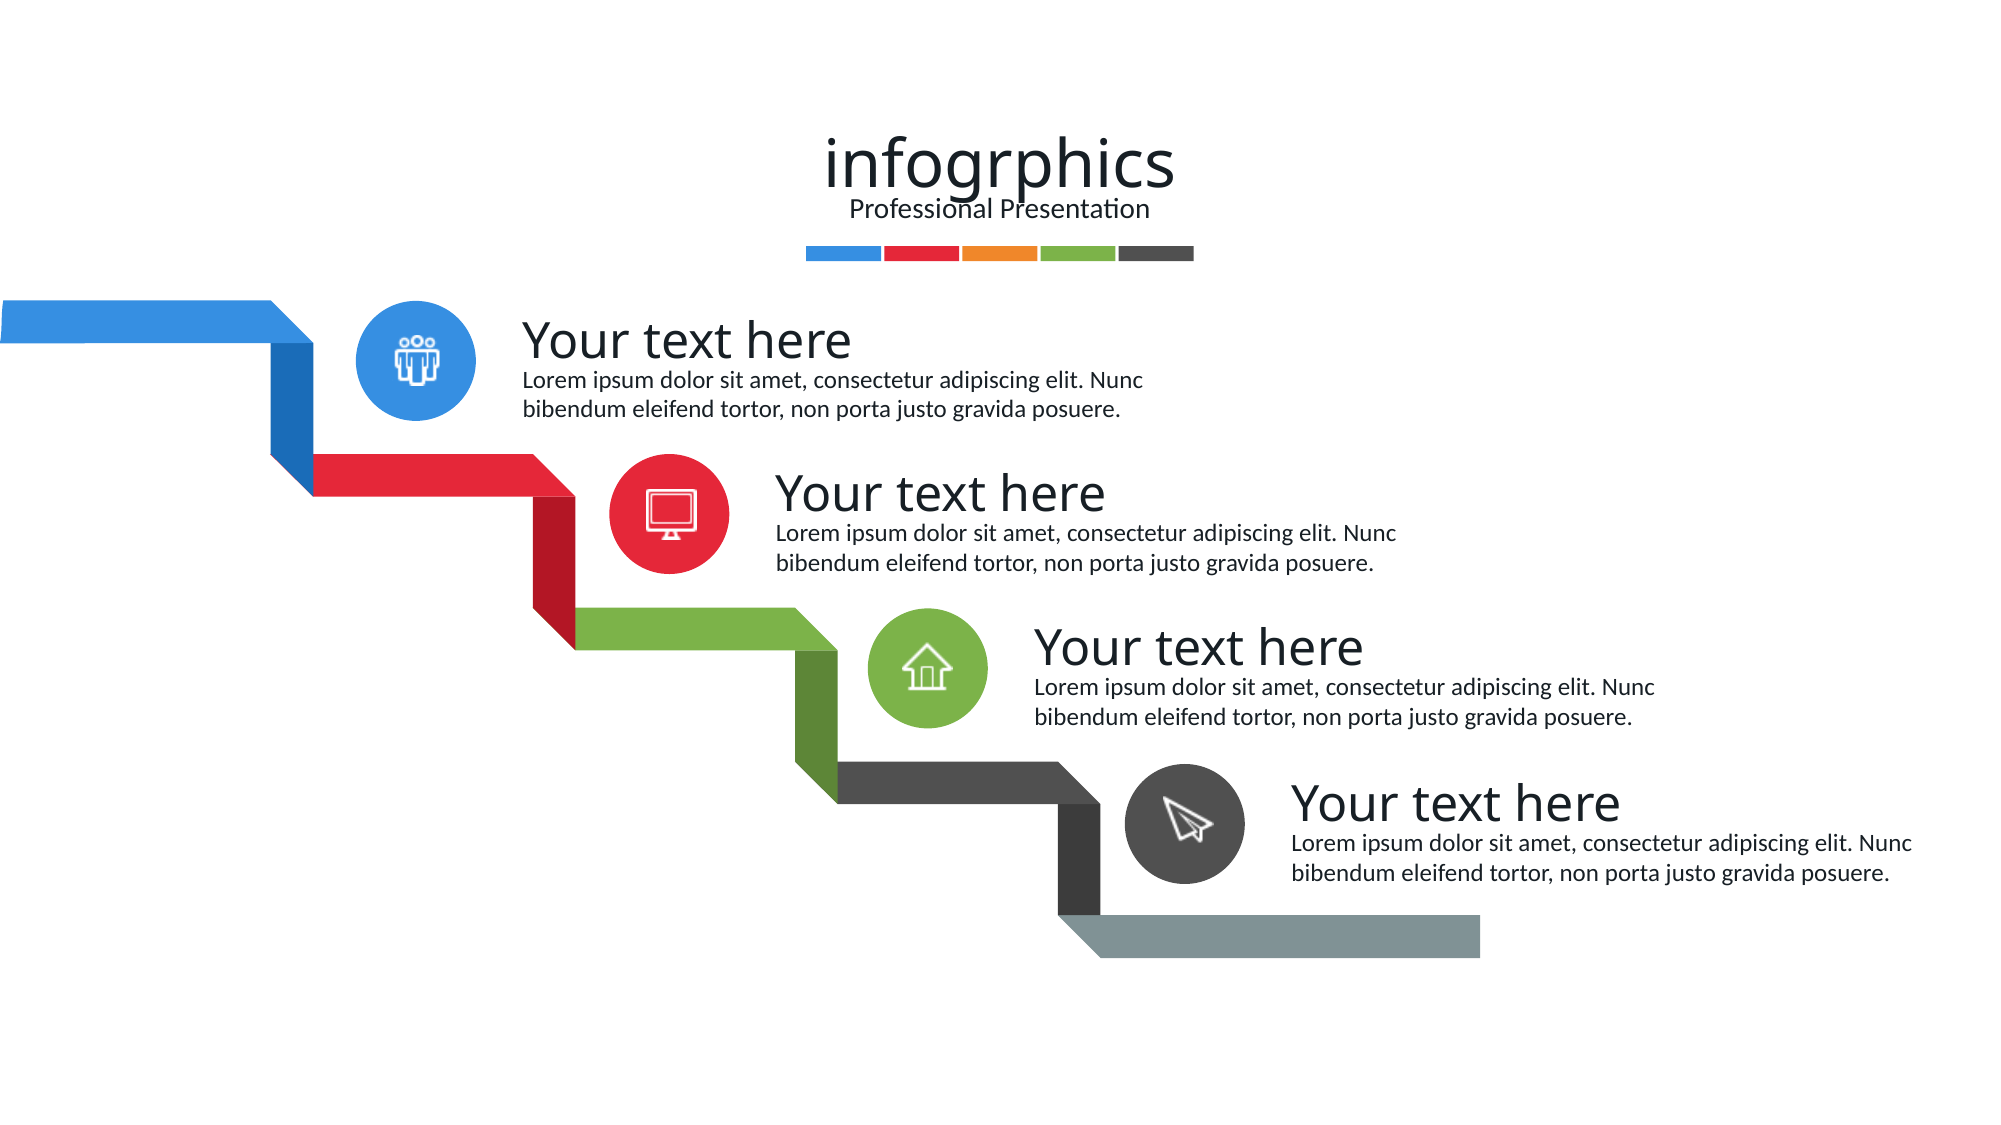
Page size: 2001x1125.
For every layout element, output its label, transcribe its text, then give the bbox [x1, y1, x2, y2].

text_box [314, 454, 576, 497]
text_box [608, 452, 731, 576]
text_box [354, 299, 477, 422]
text_box Lorem ipsum dolor sit amet, consectetur adipiscing elit. Nunc bibendum eleifend tortor, non porta justo gravida posuere. [1276, 839, 1954, 894]
text_box [795, 651, 838, 805]
text_box Lorem ipsum dolor sit amet, consectetur adipiscing elit. Nunc bibendum eleifend tortor, non porta justo gravida posuere. [1019, 684, 1697, 738]
text_box [1058, 915, 1481, 959]
picture [392, 335, 443, 386]
text_box Lorem ipsum dolor sit amet, consectetur adipiscing elit. Nunc bibendum eleifend tortor, non porta justo gravida posuere. [761, 529, 1439, 584]
text_box [576, 607, 838, 651]
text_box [0, 113, 2000, 262]
picture [646, 489, 697, 540]
picture [902, 641, 953, 692]
text_box [866, 607, 989, 730]
text_box [0, 300, 314, 344]
text_box [1123, 762, 1246, 886]
text_box [1057, 805, 1101, 916]
text_box [270, 343, 314, 497]
text_box Your text here [507, 300, 1185, 376]
picture [1163, 795, 1214, 846]
text_box Your text here [1019, 608, 1697, 684]
text_box [838, 761, 1101, 805]
text_box Your text here [761, 454, 1439, 529]
text_box [532, 497, 576, 651]
text_box Lorem ipsum dolor sit amet, consectetur adipiscing elit. Nunc bibendum eleifend tortor, non porta justo gravida posuere. [507, 376, 1185, 431]
text_box Your text here [1276, 763, 1954, 839]
